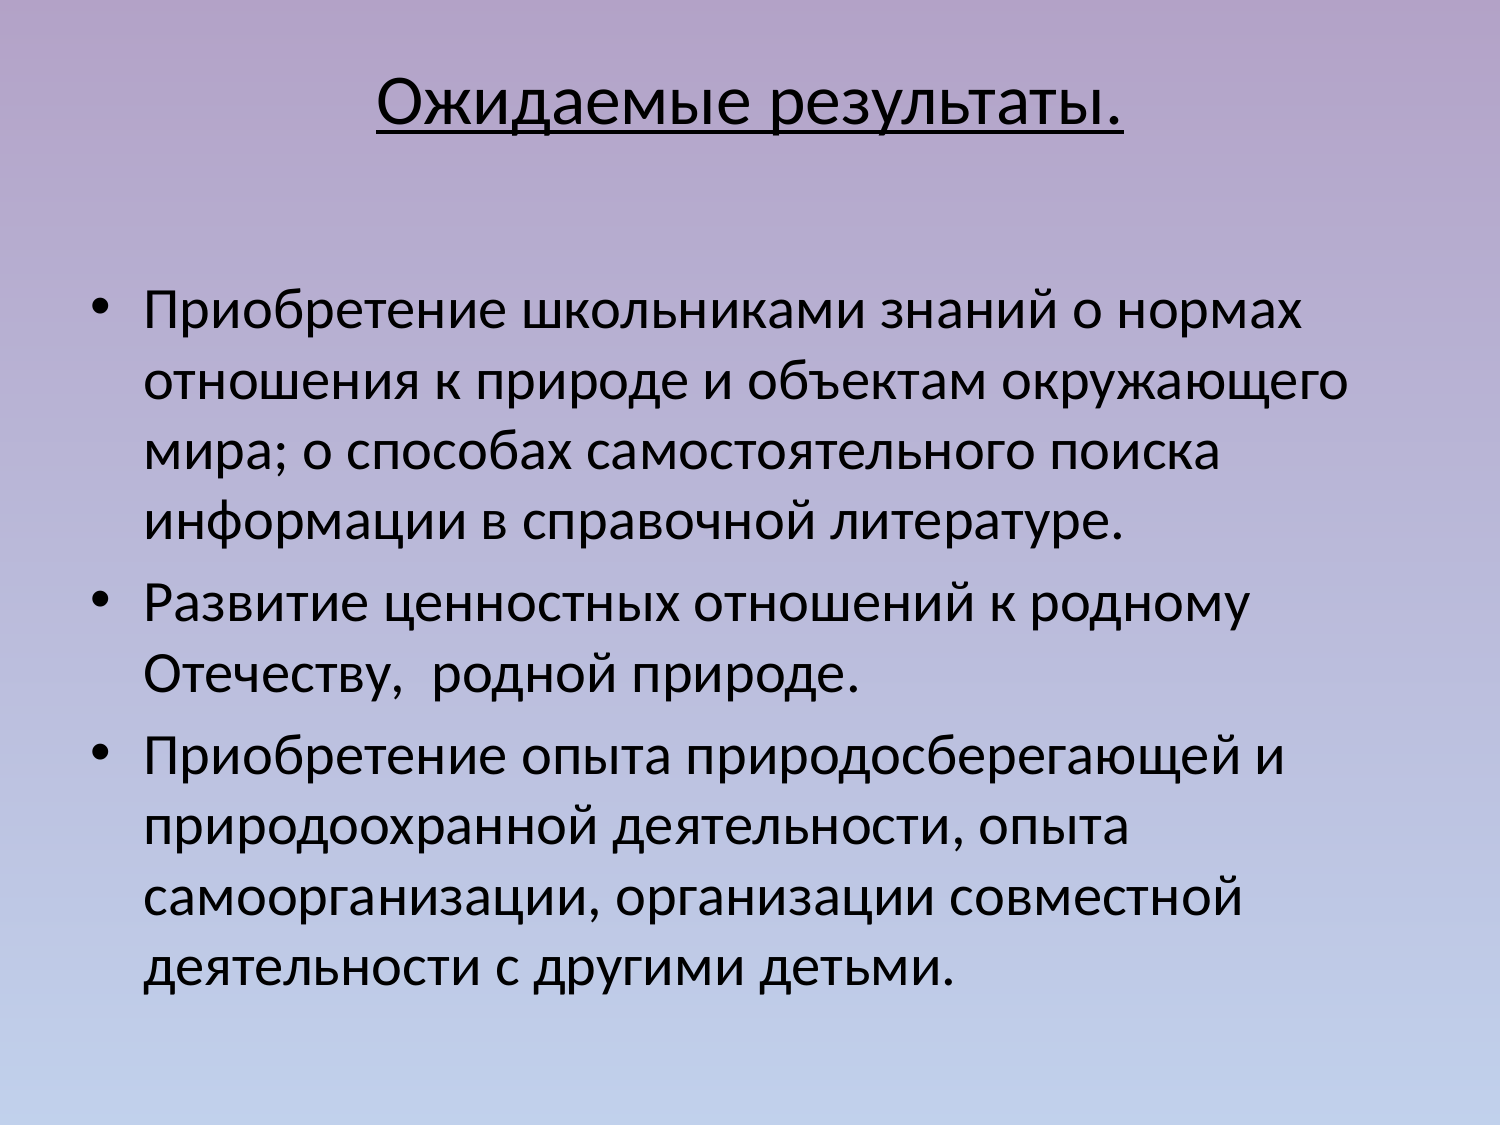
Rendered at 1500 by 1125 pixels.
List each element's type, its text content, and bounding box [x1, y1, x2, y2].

list Приобретение школьниками знаний о нормах отношения к природе и объектам окружающего мира; о способах самостоятельного поиска информации в справочной литературе. Развитие ценностных отношений к родному Отечеству, родной природе. Приобретение опыта природосберегающей и природоохранной деятельности, опыта самоорганизации, организации совместной деятельности с другими детьми. [75, 262, 1425, 1005]
title Ожидаемые результаты. [75, 45, 1425, 233]
